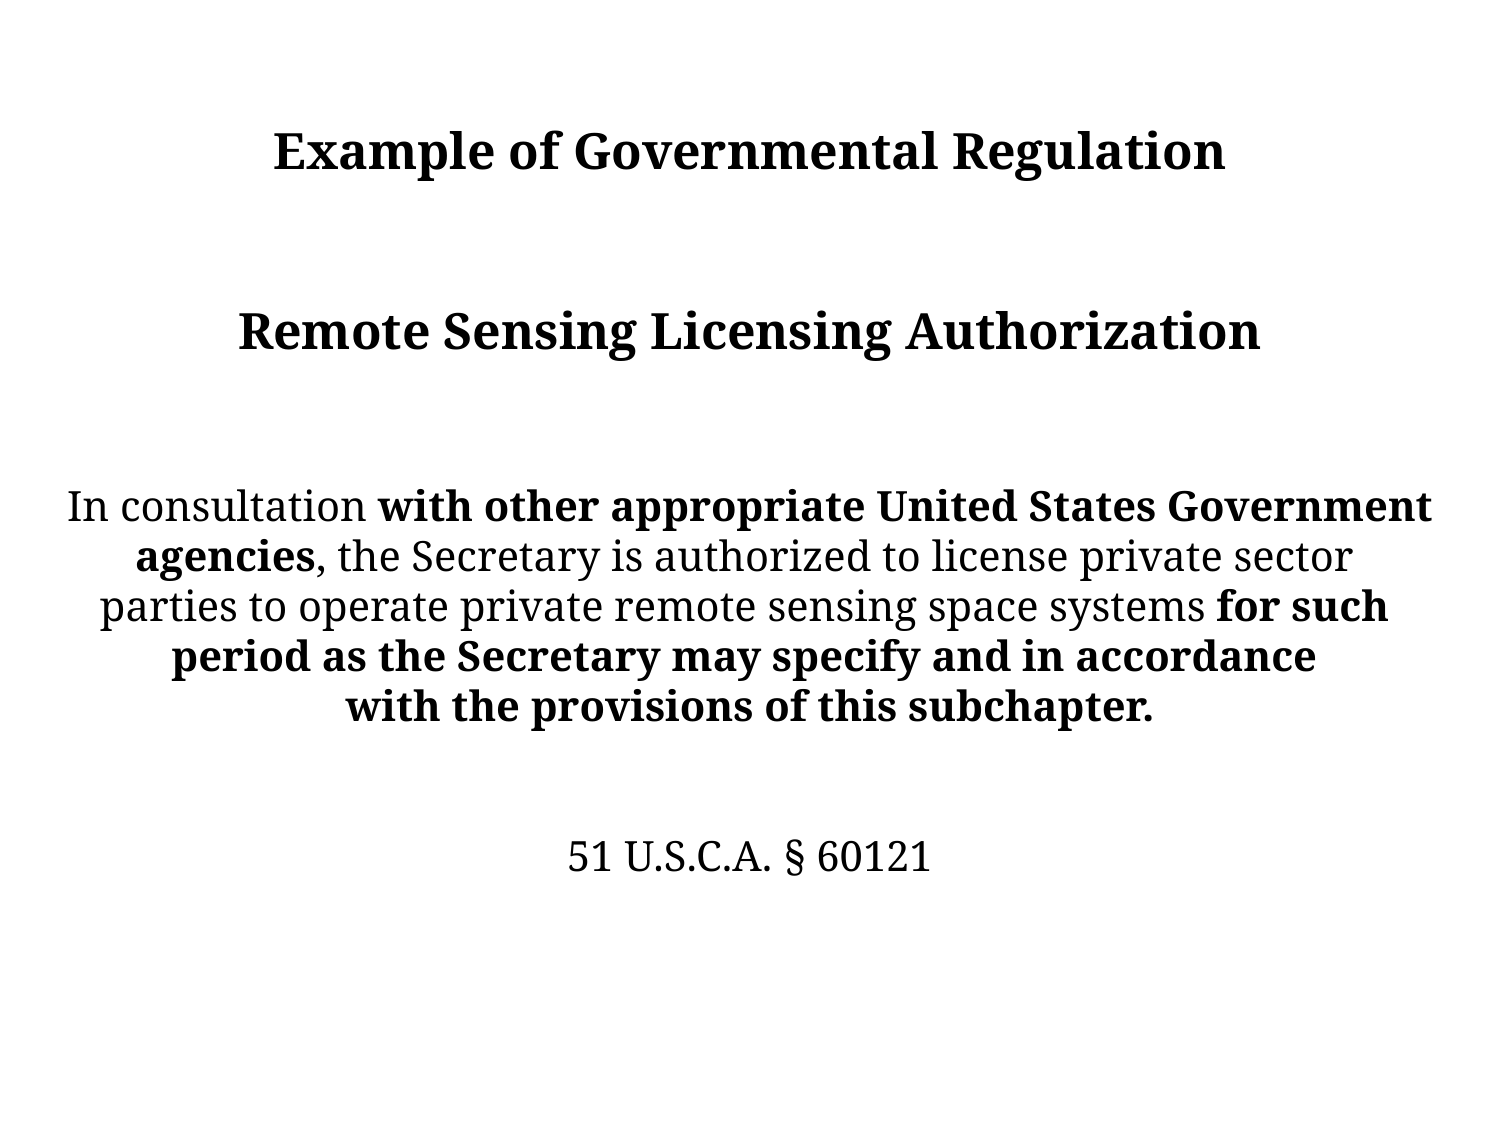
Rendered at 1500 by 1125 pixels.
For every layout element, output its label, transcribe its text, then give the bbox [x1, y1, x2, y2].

text_box Example of Governmental Regulation Remote Sensing Licensing Authorization In consultation with other appropriate United States Government agencies, the Secretary is authorized to license private sector parties to operate private remote sensing space systems for such period as the Secretary may specify and in accordance with the provisions of this subchapter. 51 U.S.C.A. § 60121 [0, 112, 1500, 888]
